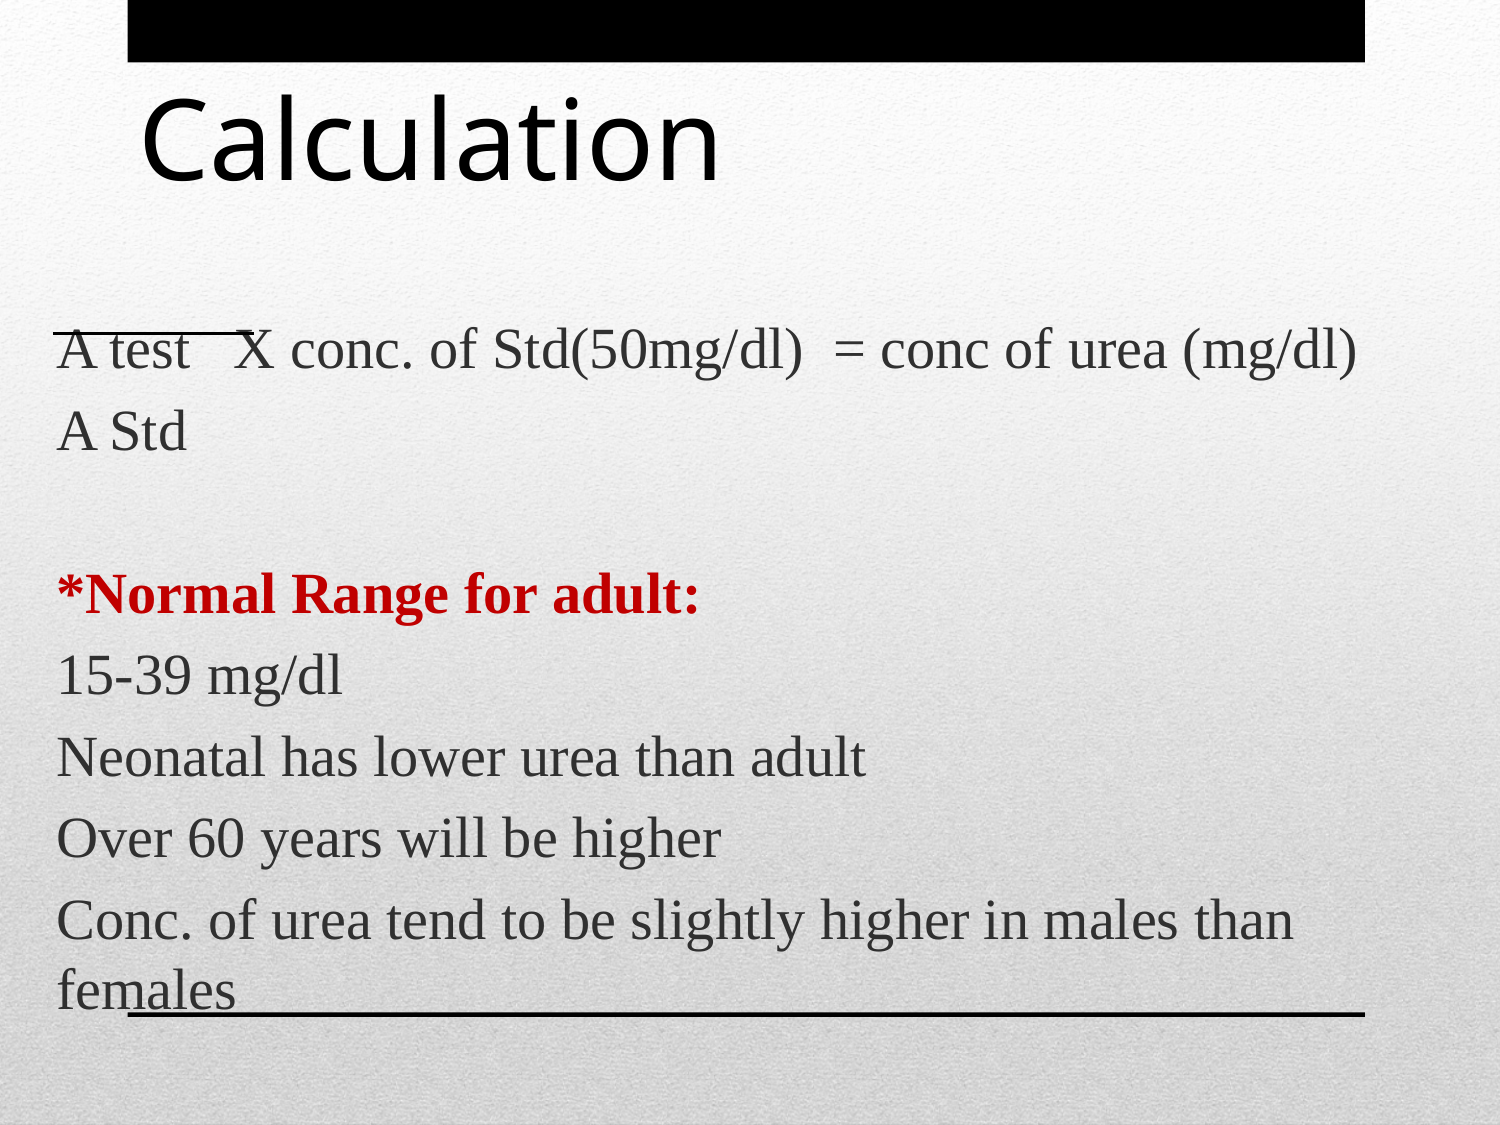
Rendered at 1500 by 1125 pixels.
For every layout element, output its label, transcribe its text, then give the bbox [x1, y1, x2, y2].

title Calculation [123, 0, 1237, 211]
list A test X conc. of Std(50mg/dl) = conc of urea (mg/dl) A Std *Normal Range for adult: 15-39 mg/dl Neonatal has lower urea than adult Over 60 years will be higher Conc. of urea tend to be slightly higher in males than females [41, 302, 1459, 1102]
